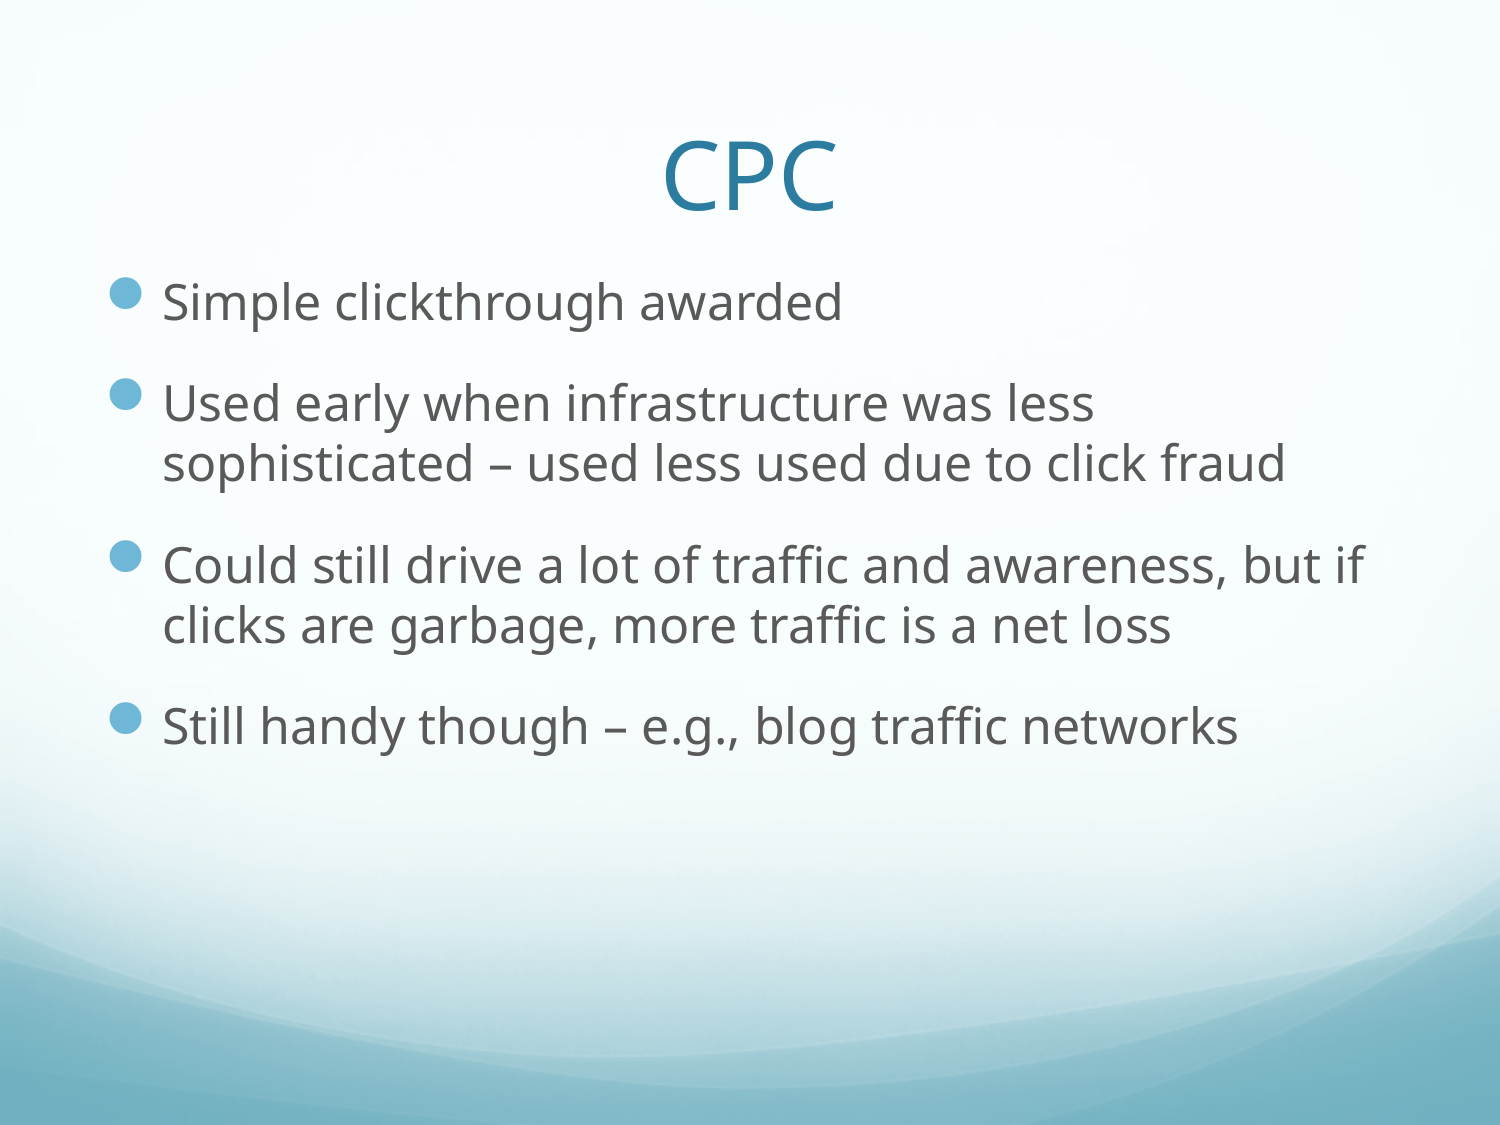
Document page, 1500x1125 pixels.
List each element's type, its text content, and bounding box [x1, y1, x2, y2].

list Simple clickthrough awarded Used early when infrastructure was less sophisticated – used less used due to click fraud Could still drive a lot of traffic and awareness, but if clicks are garbage, more traffic is a net loss Still handy though – e.g., blog traffic networks [90, 262, 1410, 975]
title CPC [90, 17, 1410, 237]
